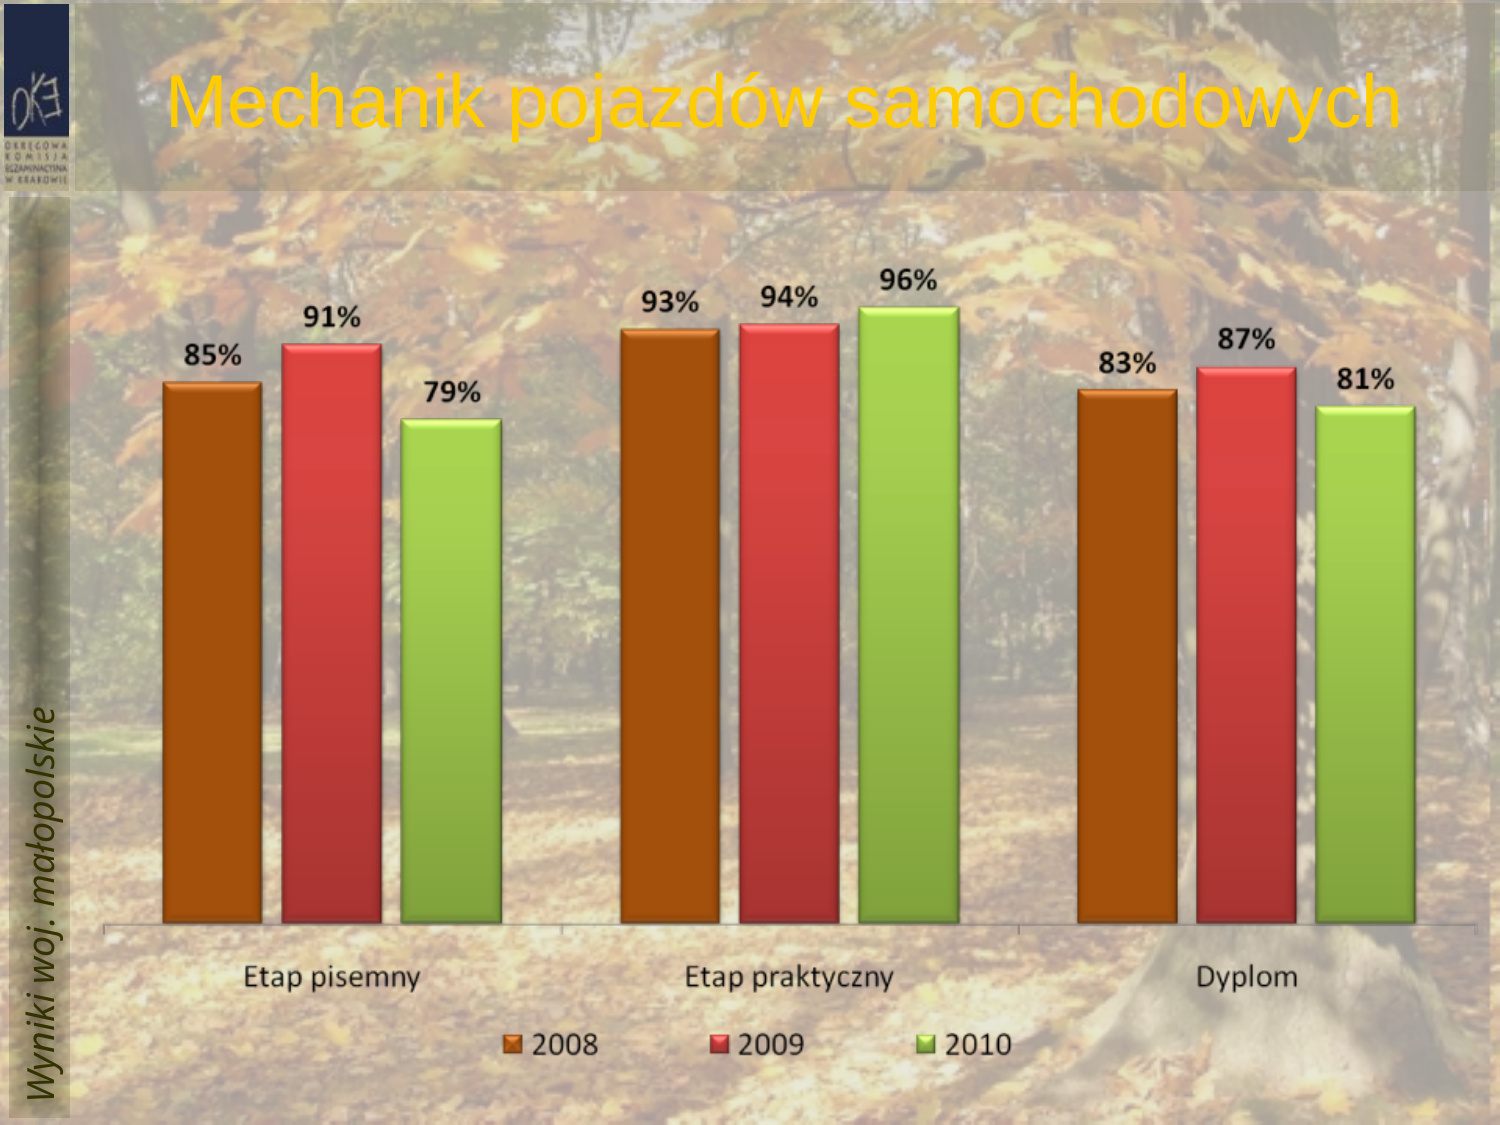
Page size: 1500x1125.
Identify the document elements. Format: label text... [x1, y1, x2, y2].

title Mechanik pojazdów samochodowych [74, 3, 1495, 192]
text_box Wyniki woj. małopolskie [9, 197, 70, 1118]
picture [80, 196, 1500, 1085]
